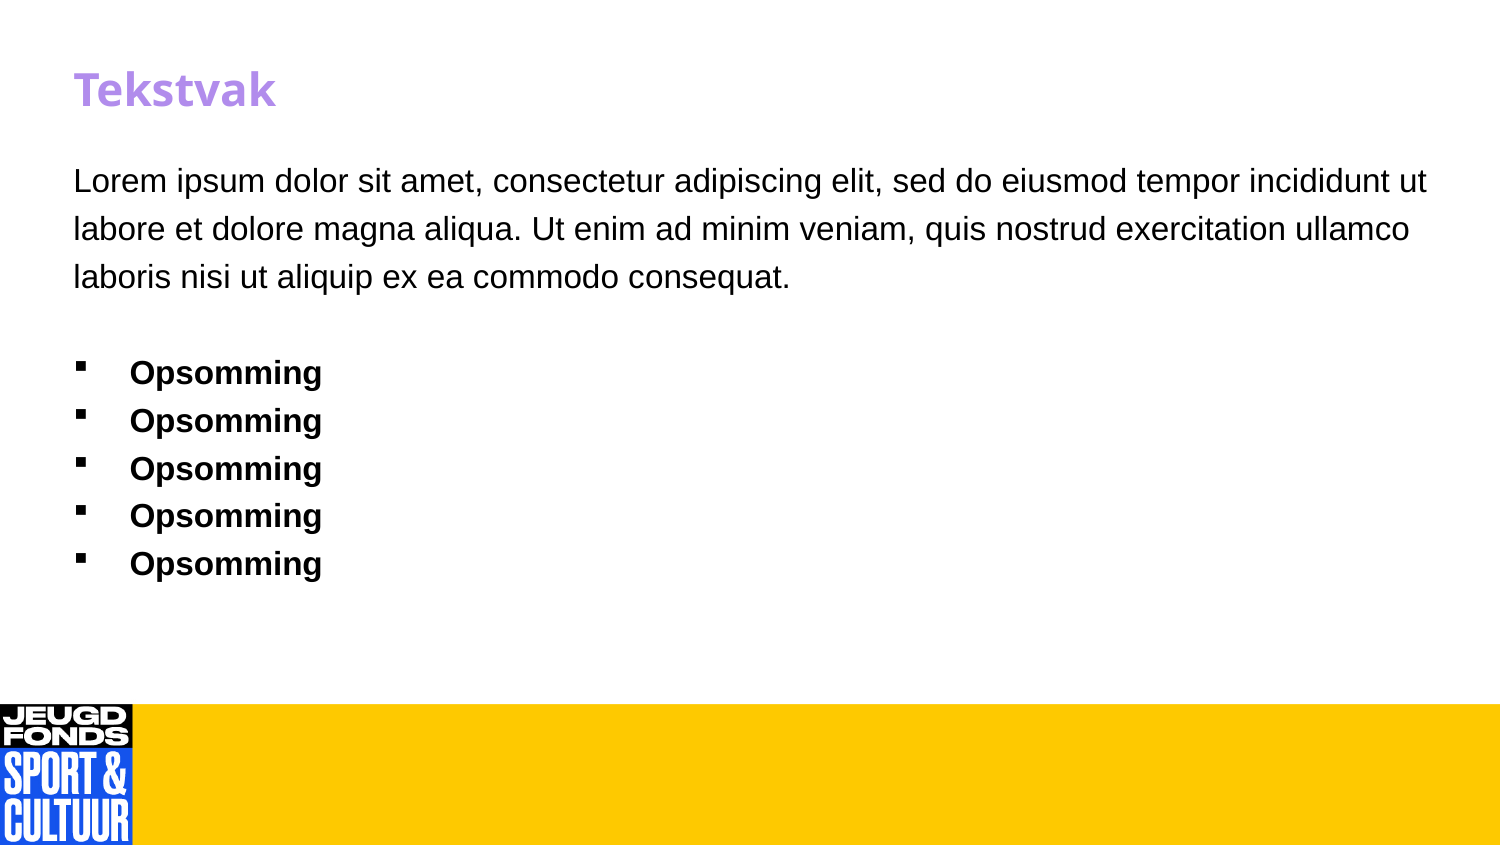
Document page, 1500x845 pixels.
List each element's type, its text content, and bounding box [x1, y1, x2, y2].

picture [0, 0, 1500, 845]
text_box Lorem ipsum dolor sit amet, consectetur adipiscing elit, sed do eiusmod tempor incididunt ut labore et dolore magna aliqua. Ut enim ad minim veniam, quis nostrud exercitation ullamco laboris nisi ut aliquip ex ea commodo consequat. Opsomming Opsomming Opsomming Opsomming Opsomming [73, 151, 1433, 646]
text_box Tekstvak [73, 60, 1433, 119]
